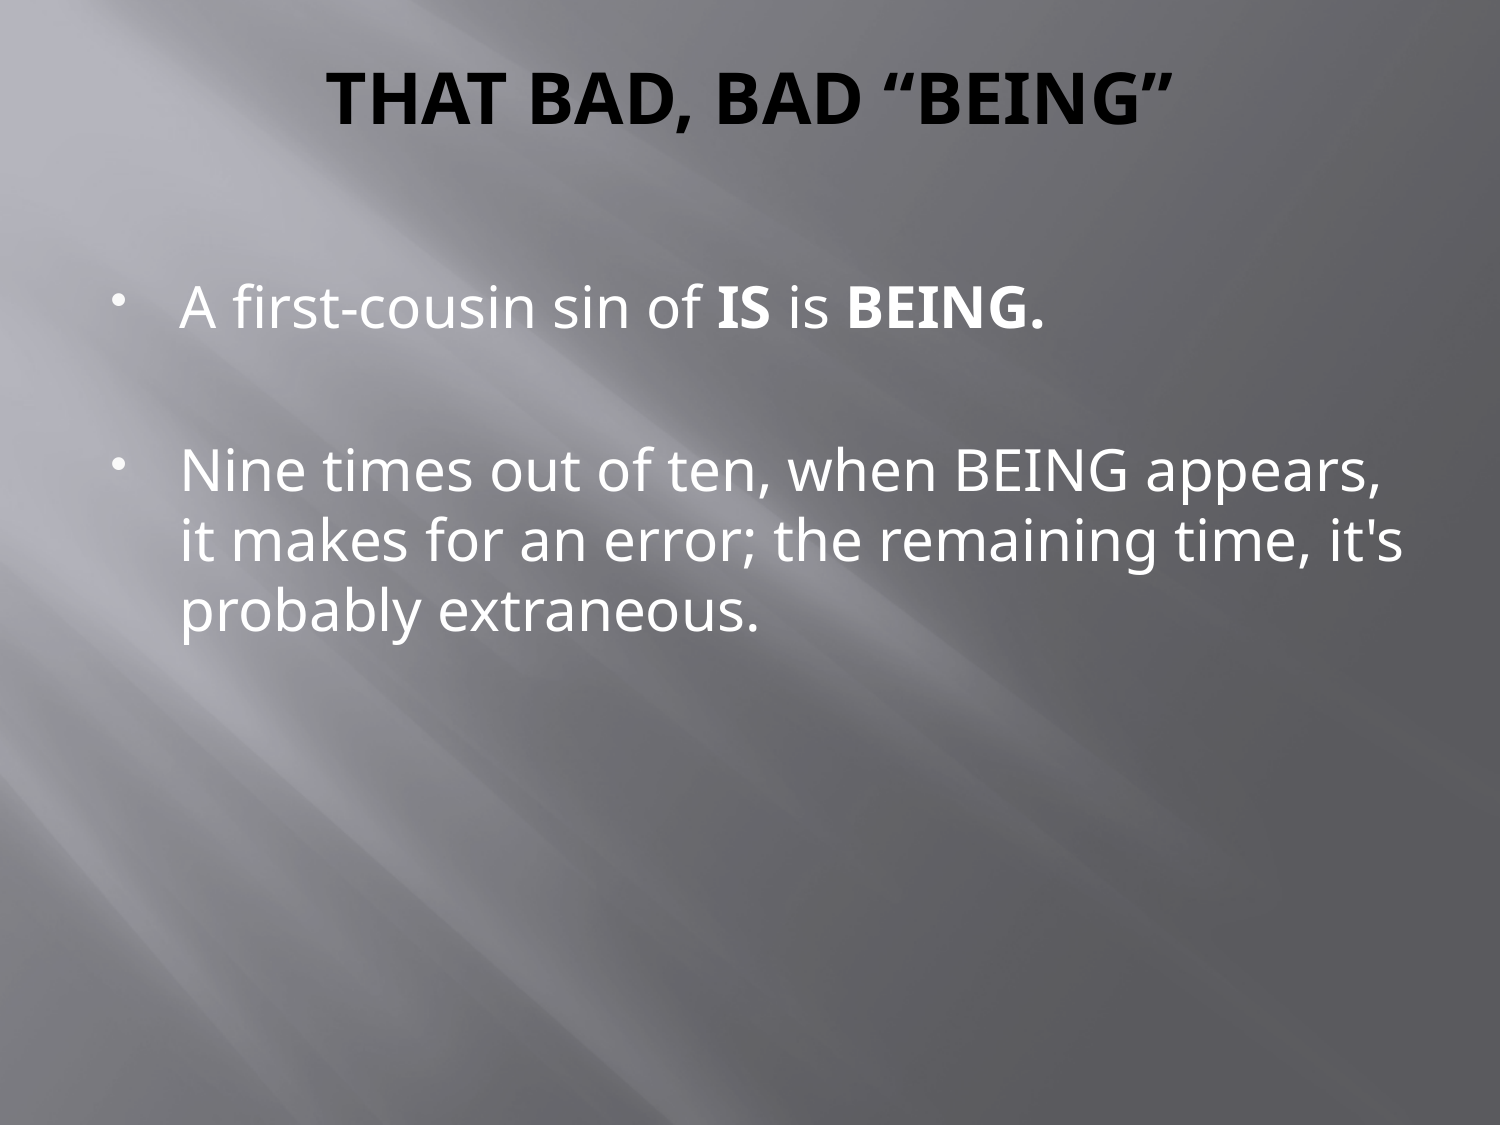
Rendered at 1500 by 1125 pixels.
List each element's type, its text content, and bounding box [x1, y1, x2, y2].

title THAT BAD, BAD “BEING” [75, 45, 1425, 233]
list A first-cousin sin of IS is BEING. Nine times out of ten, when BEING appears, it makes for an error; the remaining time, it's probably extraneous. [75, 262, 1425, 1035]
